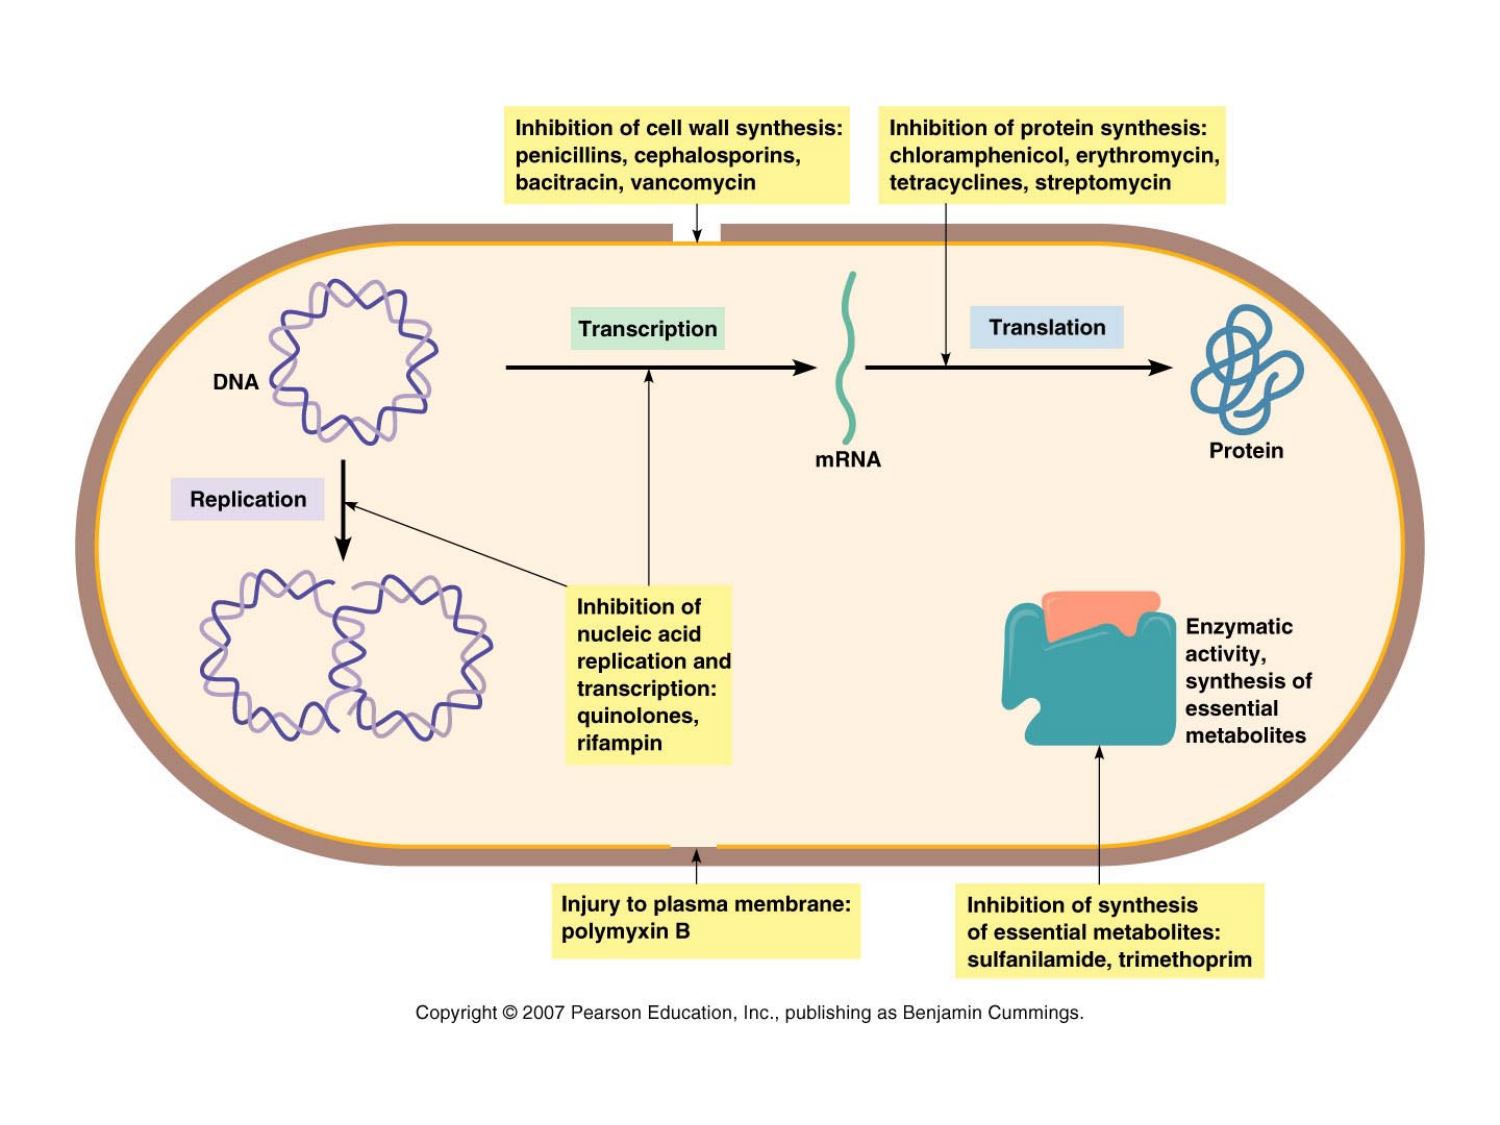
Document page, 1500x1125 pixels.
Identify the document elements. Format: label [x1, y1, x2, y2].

picture [49, 80, 1450, 1046]
